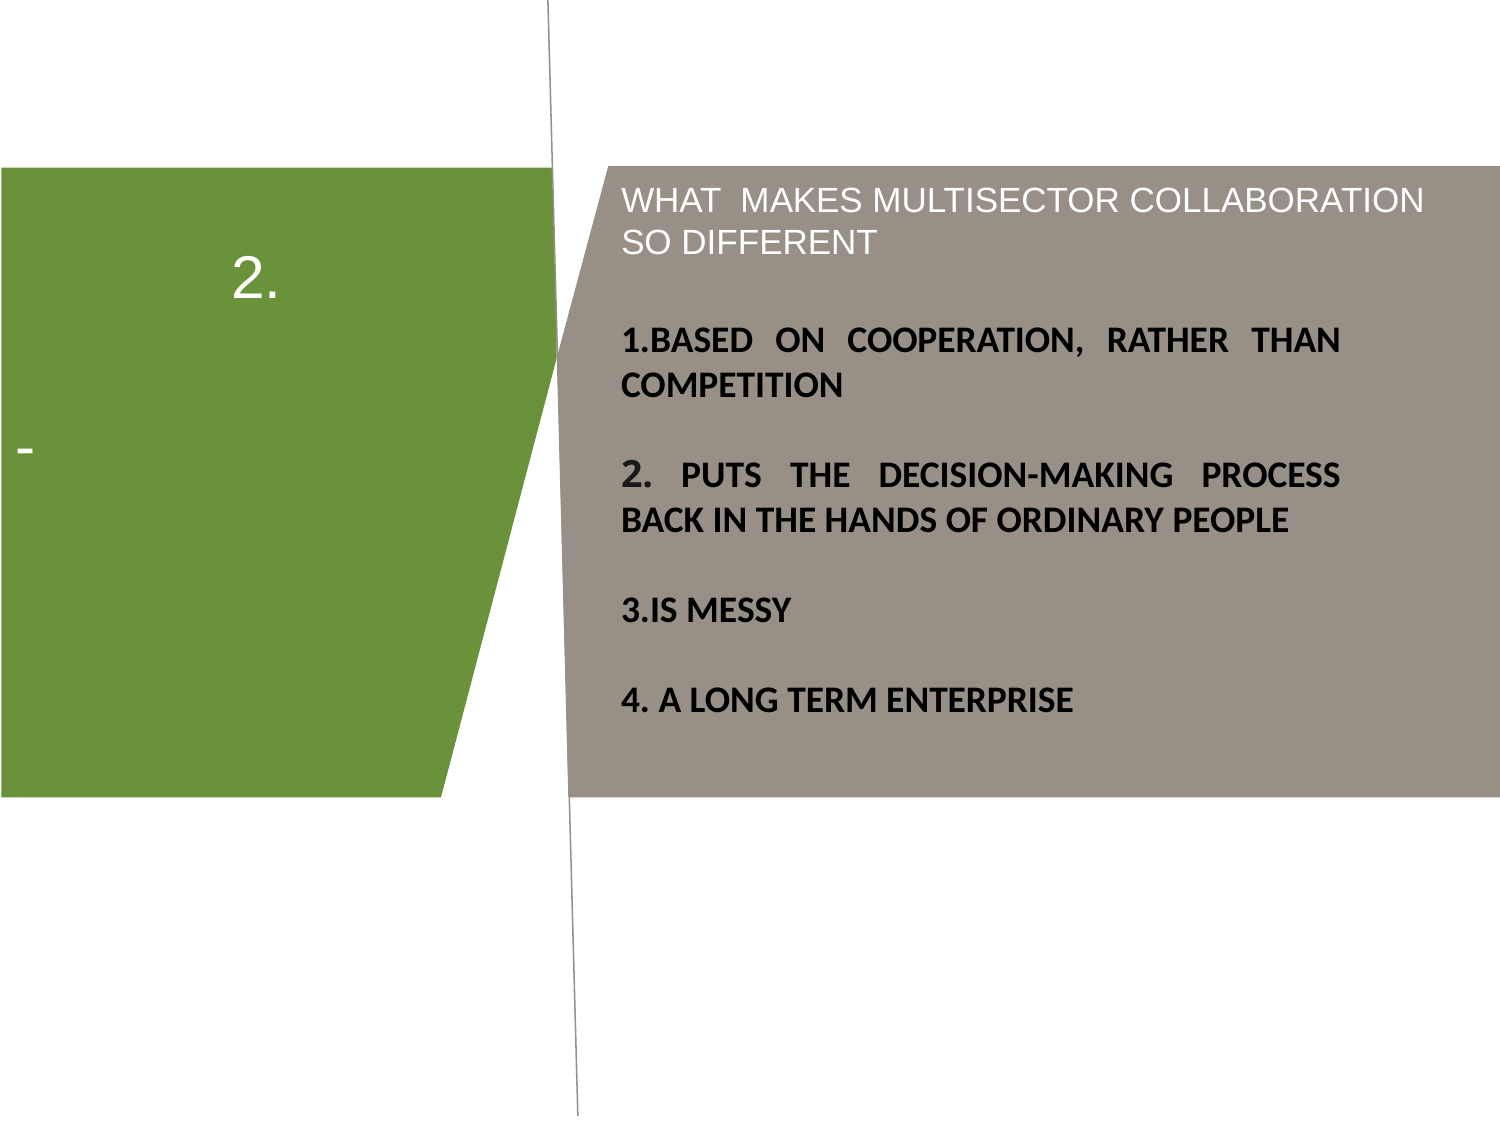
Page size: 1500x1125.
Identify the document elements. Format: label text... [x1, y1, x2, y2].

text_box WHAT MAKES MULTISECTOR COLLABORATION SO DIFFERENT [606, 167, 1465, 269]
text_box 1.BASED ON COOPERATION, RATHER THAN COMPETITION 2. PUTS THE DECISION-MAKING PROCESS BACK IN THE HANDS OF ORDINARY PEOPLE 3.IS MESSY 4. A LONG TERM ENTERPRISE [606, 307, 1357, 773]
text_box 2. [0, 167, 513, 360]
text_box - [0, 387, 442, 705]
text_box [0, 360, 513, 717]
subtitle [606, 321, 1500, 790]
